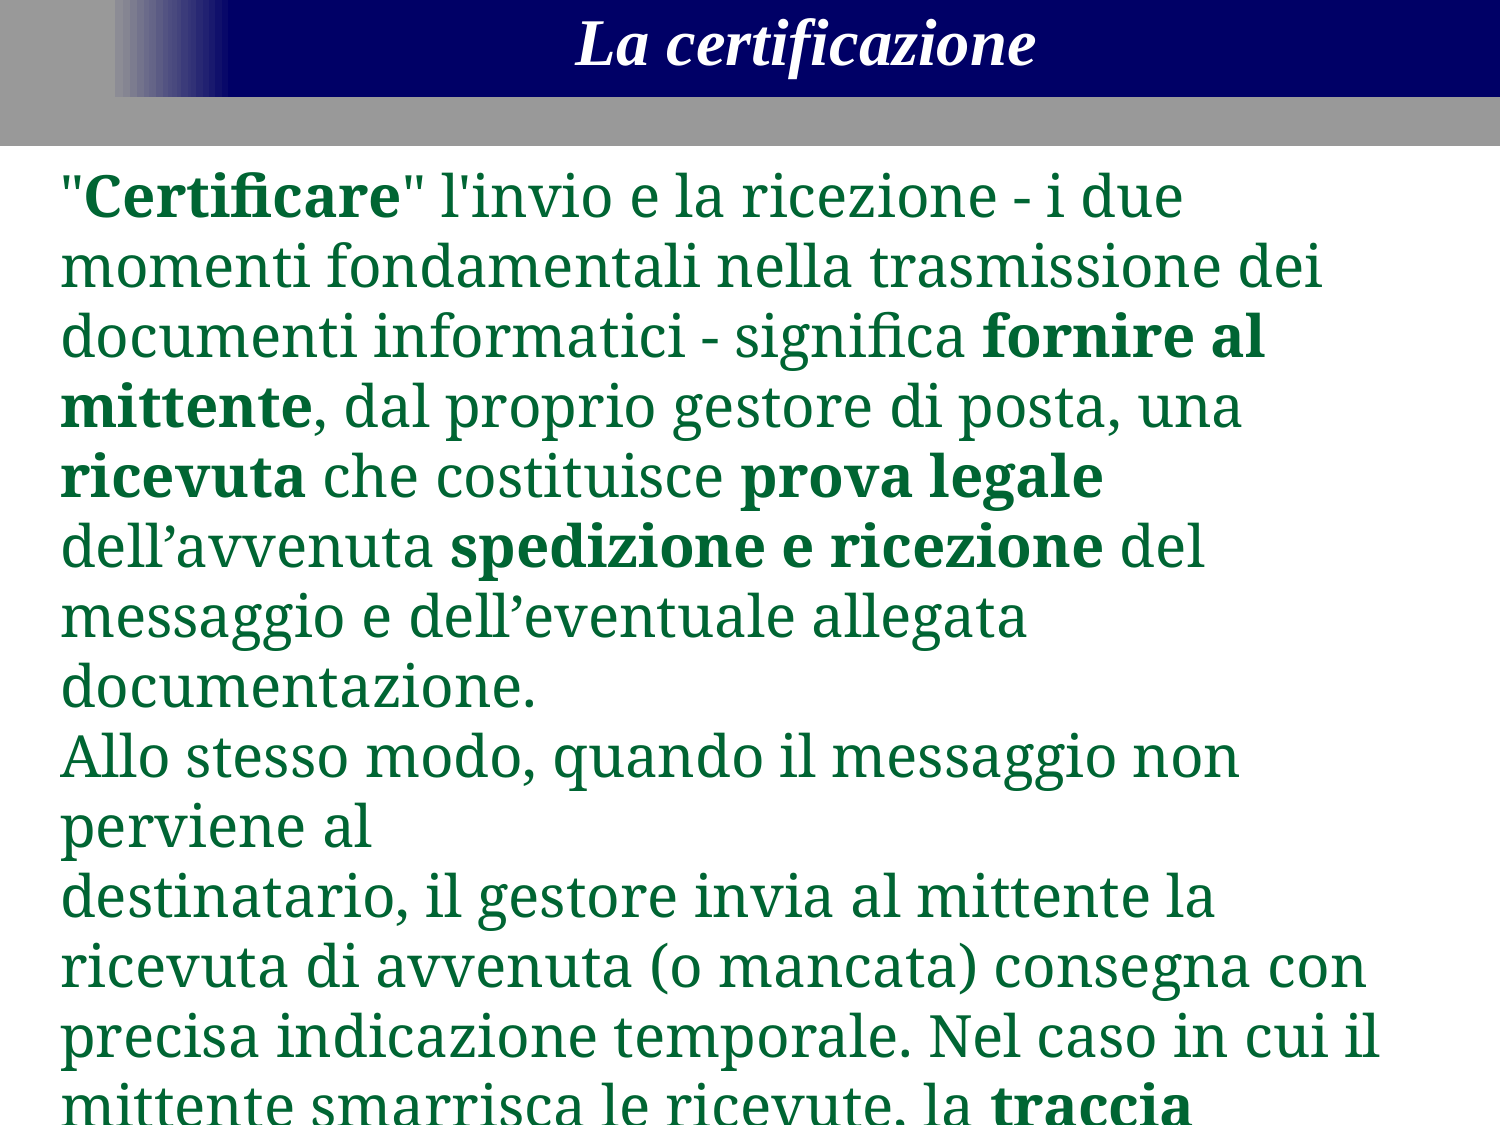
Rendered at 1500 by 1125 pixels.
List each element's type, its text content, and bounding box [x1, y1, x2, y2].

text_box "Certificare" l'invio e la ricezione - i due momenti fondamentali nella trasmissione dei documenti informatici - significa fornire al mittente, dal proprio gestore di posta, una ricevuta che costituisce prova legale dell’avvenuta spedizione e ricezione del messaggio e dell’eventuale allegata documentazione. Allo stesso modo, quando il messaggio non perviene al destinatario, il gestore invia al mittente la ricevuta di avvenuta (o mancata) consegna con precisa indicazione temporale. Nel caso in cui il mittente smarrisca le ricevute, la traccia informatica delle operazioni svolte, conservata per legge per un periodo di 30 mesi, consente la riproduzione, con lo stesso valore giuridico, delle ricevute stesse. [45, 152, 1452, 1125]
text_box La certificazione [93, 0, 1500, 129]
picture [0, 0, 1500, 1125]
